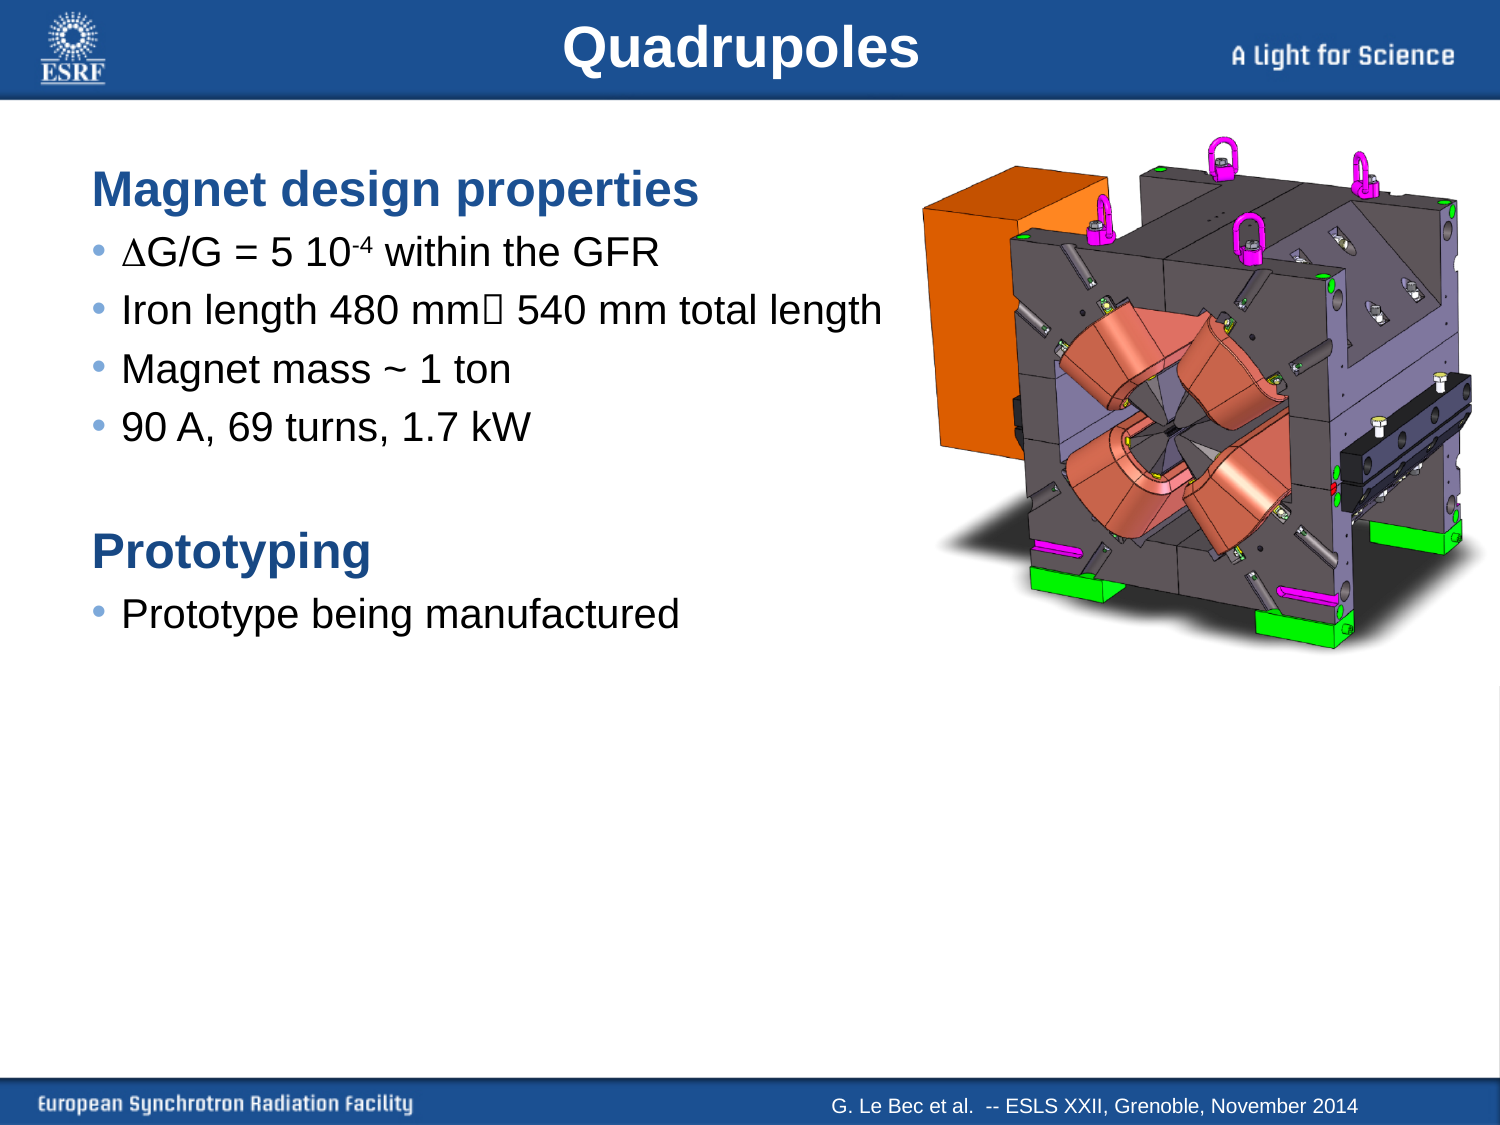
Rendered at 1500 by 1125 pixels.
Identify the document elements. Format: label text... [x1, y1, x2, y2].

title Quadrupoles [74, 0, 1426, 114]
picture [0, 0, 1500, 1125]
footer G. Le Bec et al. -- ESLS XXII, Grenoble, November 2014 [689, 1084, 1374, 1123]
text_box Magnet design properties DG/G = 5 10-4 within the GFR Iron length 480 mm 540 mm total length Magnet mass ~ 1 ton 90 A, 69 turns, 1.7 kW Prototyping Prototype being manufactured [76, 149, 939, 728]
